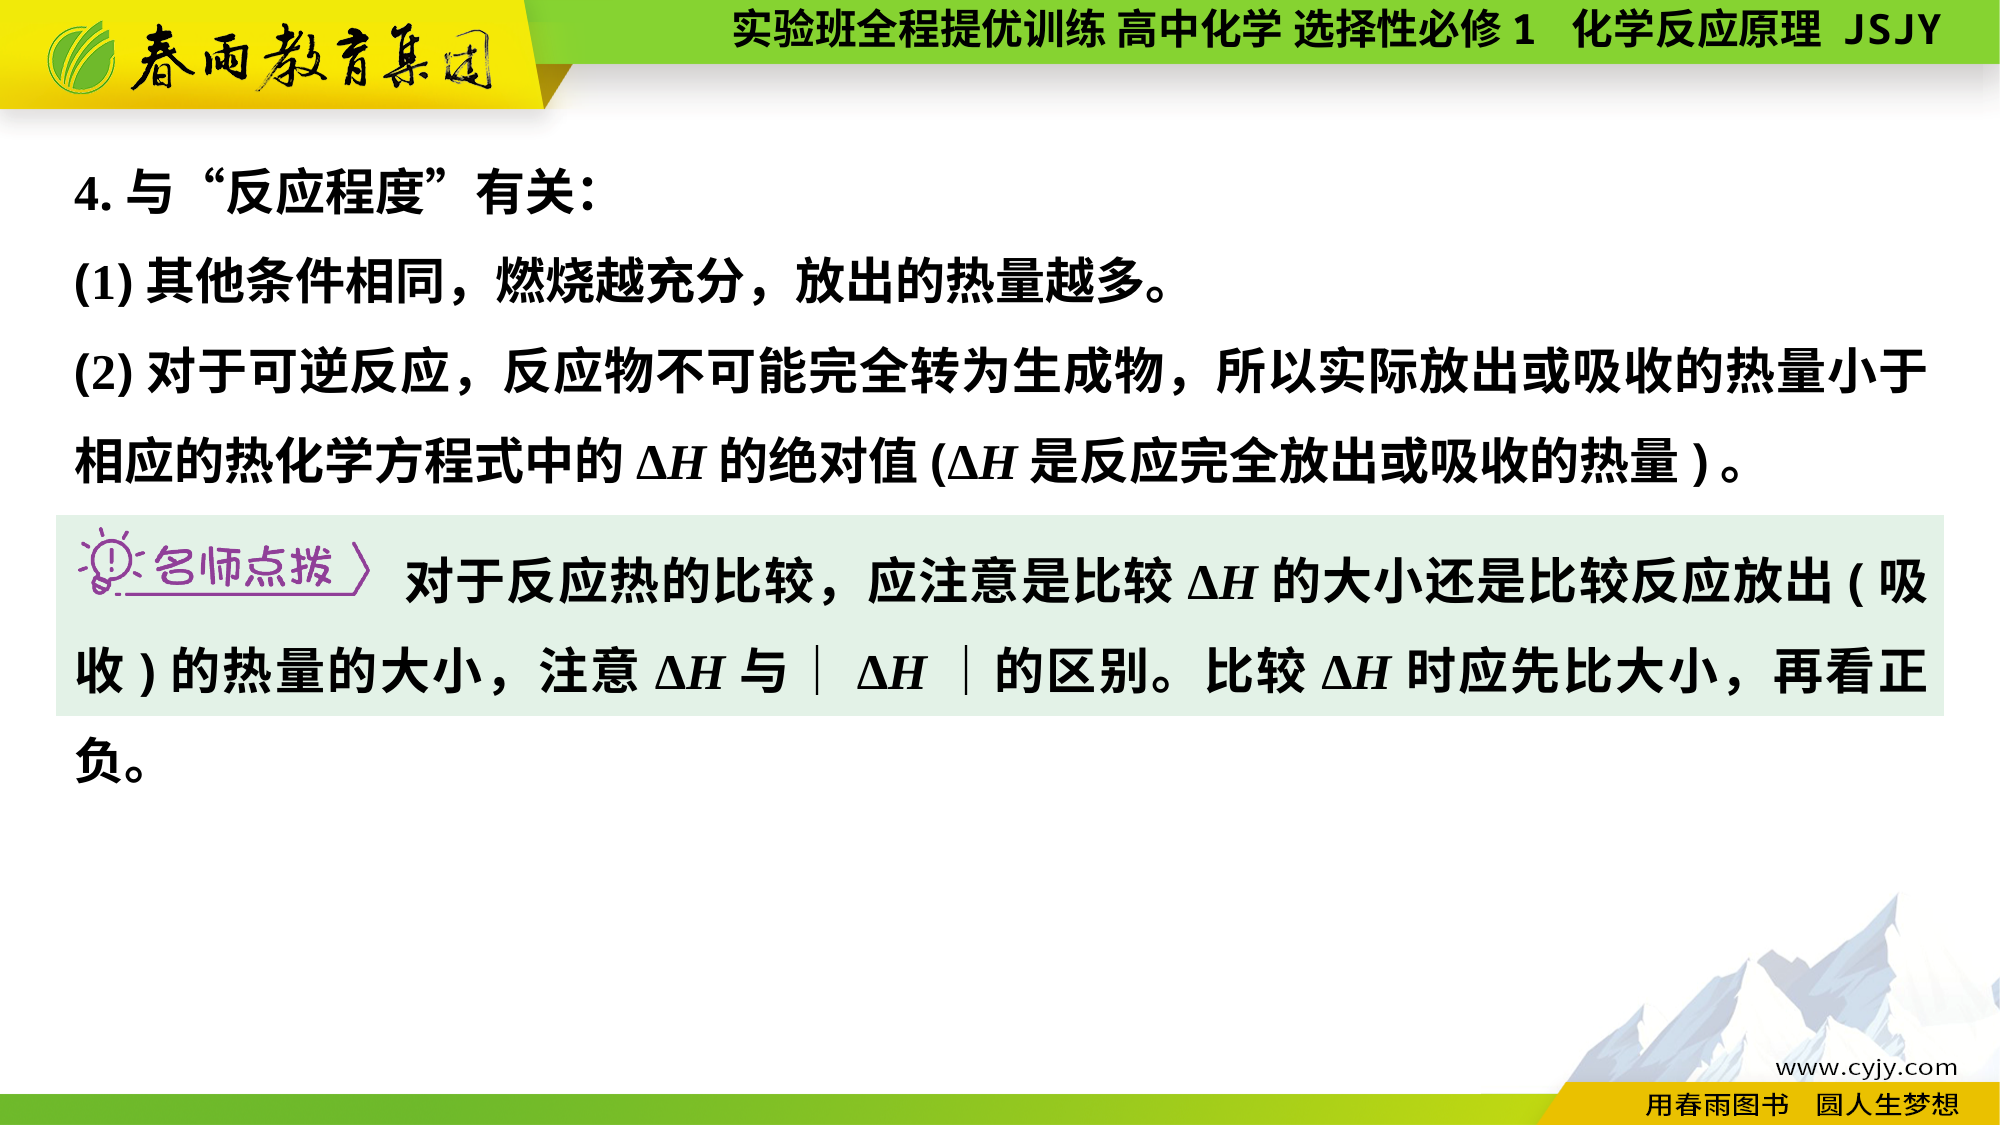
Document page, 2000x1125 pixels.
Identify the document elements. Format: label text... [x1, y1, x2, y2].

picture [0, 0, 2000, 1125]
text_box 对于反应热的比较，应注意是比较ΔH的大小还是比较反应放出(吸收)的热量的大小，注意ΔH与｜ΔH｜的区别。比较ΔH时应先比大小，再看正负。 [59, 727, 1944, 798]
list 4.与“反应程度”有关： (1)其他条件相同，燃烧越充分，放出的热量越多。 (2)对于可逆反应，反应物不可能完全转为生成物，所以实际放出或吸收的热量小于相应的热化学方程式中的ΔH的绝对值(ΔH是反应完全放出或吸收的热量)。 [59, 122, 1944, 490]
